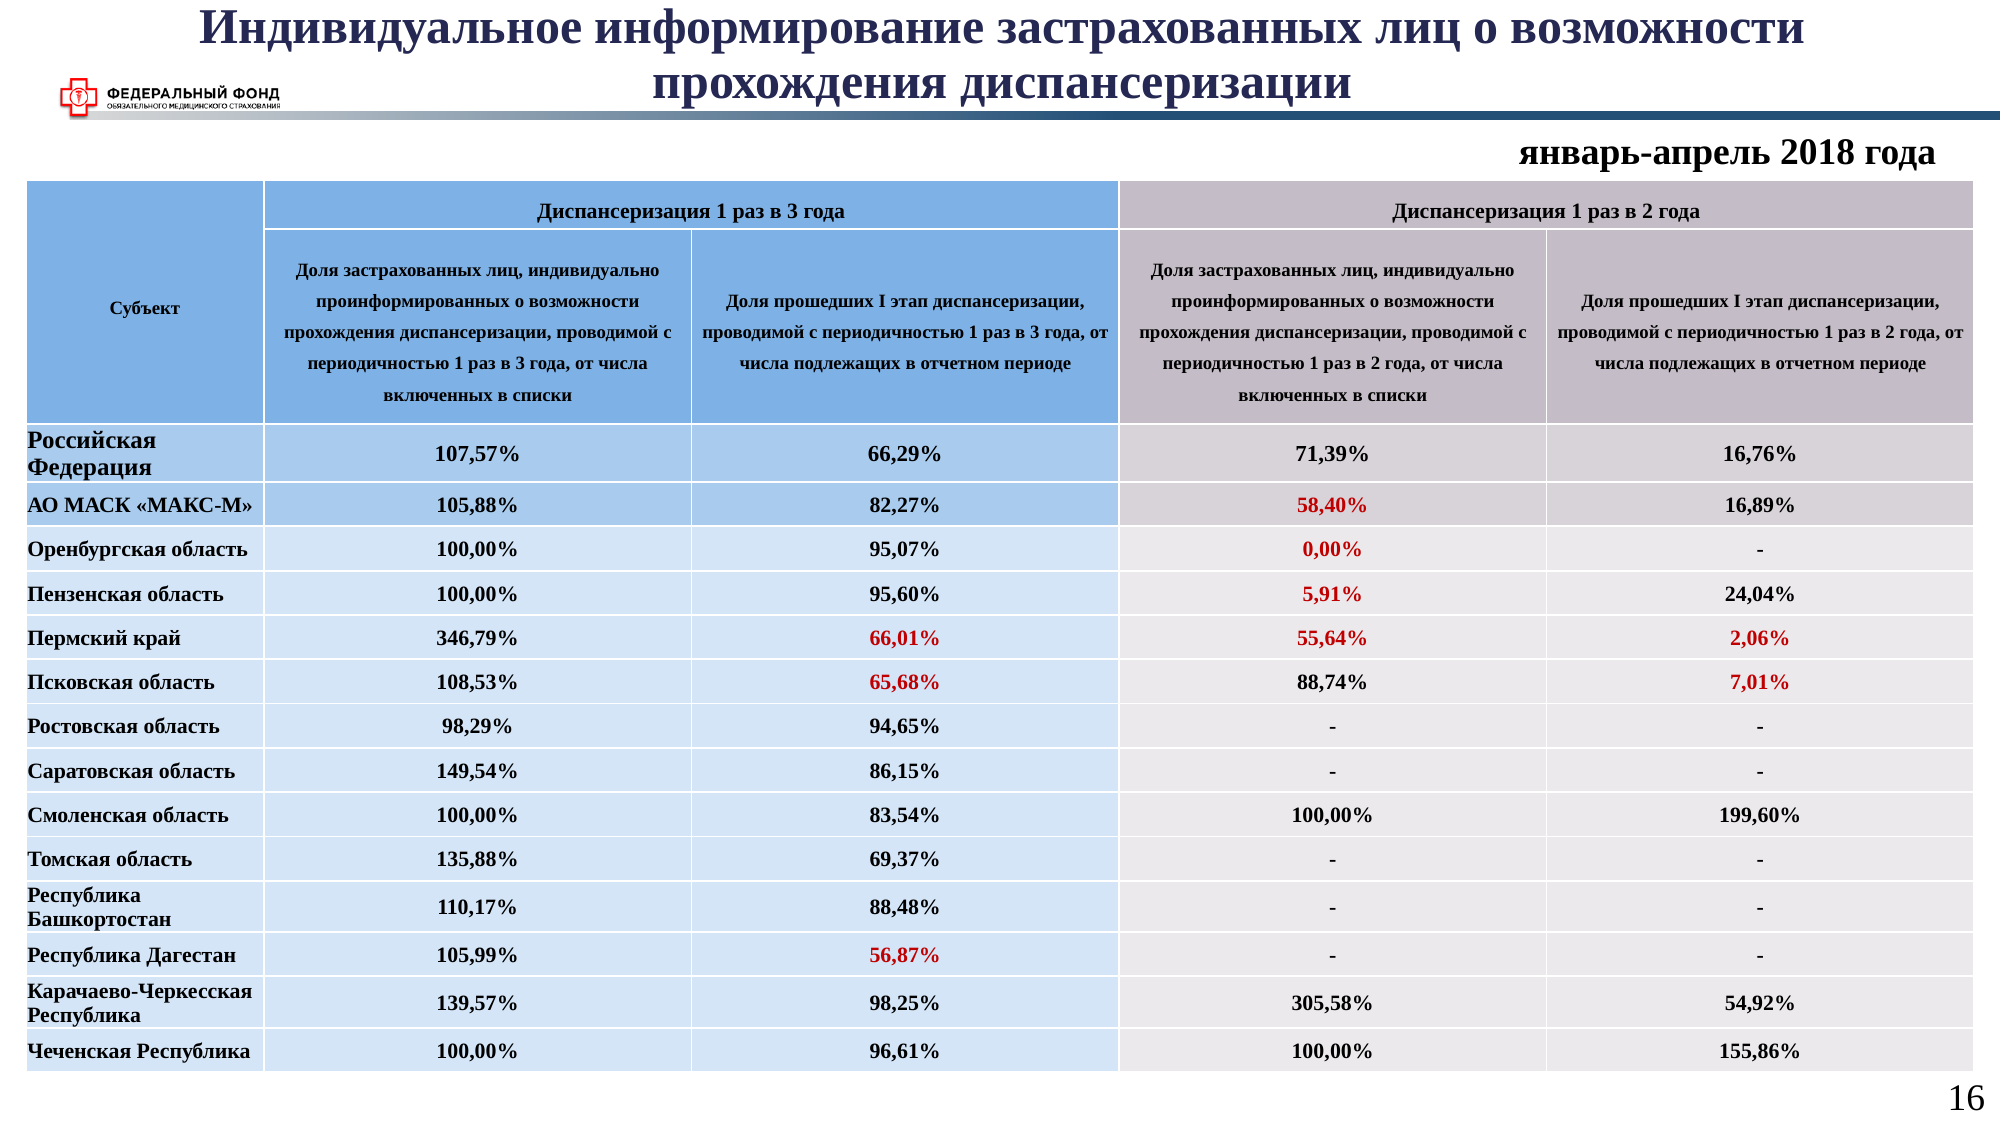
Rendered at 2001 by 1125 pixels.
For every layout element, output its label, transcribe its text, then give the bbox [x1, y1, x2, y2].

table_cell 65,68% [692, 660, 1118, 703]
table_cell 100,00% [1120, 793, 1546, 836]
table_cell - [1547, 704, 1973, 747]
table_cell - [1120, 749, 1546, 791]
table_cell 56,87% [692, 933, 1118, 975]
table_cell 105,88% [265, 483, 691, 525]
table_cell 88,48% [692, 882, 1118, 931]
table_cell Карачаево-Черкесская Республика [27, 977, 263, 1027]
table_cell 55,64% [1120, 616, 1546, 658]
table_cell Доля прошедших I этап диспансеризации, проводимой с периодичностью 1 раз в 2 года, от числа подлежащих в отчетном периоде [1547, 230, 1973, 423]
table_cell 346,79% [265, 616, 691, 658]
table_cell 149,54% [265, 749, 691, 791]
table_cell - [1547, 882, 1973, 931]
table_cell 108,53% [265, 660, 691, 703]
table_cell Пензенская область [27, 572, 263, 614]
table_cell 86,15% [692, 749, 1118, 791]
table_cell 66,29% [692, 425, 1118, 481]
table_cell Доля застрахованных лиц, индивидуально проинформированных о возможности прохождения диспансеризации, проводимой с периодичностью 1 раз в 3 года, от числа включенных в списки [265, 230, 691, 423]
table_cell - [1547, 837, 1973, 880]
table_cell 16,76% [1547, 425, 1973, 481]
table_cell Республика Башкортостан [27, 882, 263, 931]
table_cell 88,74% [1120, 660, 1546, 703]
table_cell Смоленская область [27, 793, 263, 836]
table_cell - [1120, 933, 1546, 975]
table_cell 54,92% [1547, 977, 1973, 1027]
table_cell - [1547, 527, 1973, 570]
table_cell - [1120, 882, 1546, 931]
table_cell 100,00% [265, 1029, 691, 1071]
table_cell Пермский край [27, 616, 263, 658]
table_cell 24,04% [1547, 572, 1973, 614]
table_cell 199,60% [1547, 793, 1973, 836]
table_cell - [1120, 837, 1546, 880]
text_box январь-апрель 2018 года [1504, 119, 1952, 180]
table_cell Чеченская Республика [27, 1029, 263, 1071]
table_header Субъект [27, 181, 263, 423]
table_cell 105,99% [265, 933, 691, 975]
table_cell 58,40% [1120, 483, 1546, 525]
table_cell 94,65% [692, 704, 1118, 747]
table_header Диспансеризация 1 раз в 3 года [265, 181, 1118, 228]
table_cell 96,61% [692, 1029, 1118, 1071]
table_cell 83,54% [692, 793, 1118, 836]
table_cell 110,17% [265, 882, 691, 931]
table_cell 100,00% [265, 793, 691, 836]
table_cell Республика Дагестан [27, 933, 263, 975]
table_cell 7,01% [1547, 660, 1973, 703]
table_cell 82,27% [692, 483, 1118, 525]
table_cell 100,00% [265, 527, 691, 570]
table_cell 0,00% [1120, 527, 1546, 570]
table_cell - [1120, 704, 1546, 747]
table_cell 16,89% [1547, 483, 1973, 525]
table_cell 100,00% [1120, 1029, 1546, 1071]
table_cell 135,88% [265, 837, 691, 880]
table_cell 139,57% [265, 977, 691, 1027]
text_box Индивидуальное информирование застрахованных лиц о возможности прохождения диспансеризации [57, 6, 1947, 103]
table_cell 95,60% [692, 572, 1118, 614]
table_cell 95,07% [692, 527, 1118, 570]
table_cell 98,25% [692, 977, 1118, 1027]
table_header Диспансеризация 1 раз в 2 года [1120, 181, 1973, 228]
table_cell Доля застрахованных лиц, индивидуально проинформированных о возможности прохождения диспансеризации, проводимой с периодичностью 1 раз в 2 года, от числа включенных в списки [1120, 230, 1546, 423]
table_cell 98,29% [265, 704, 691, 747]
table_cell Ростовская область [27, 704, 263, 747]
table_cell 305,58% [1120, 977, 1546, 1027]
table_cell АО МАСК «МАКС-М» [27, 483, 263, 525]
table_cell Томская область [27, 837, 263, 880]
table_cell 71,39% [1120, 425, 1546, 481]
table_cell 155,86% [1547, 1029, 1973, 1071]
table_cell 100,00% [265, 572, 691, 614]
table_cell - [1547, 933, 1973, 975]
table_cell Саратовская область [27, 749, 263, 791]
table_cell 107,57% [265, 425, 691, 481]
table_cell 2,06% [1547, 616, 1973, 658]
picture [58, 103, 280, 120]
table_cell - [1547, 749, 1973, 791]
table_cell 5,91% [1120, 572, 1546, 614]
slide_number 16 [1550, 1065, 2000, 1125]
table_cell Доля прошедших I этап диспансеризации, проводимой с периодичностью 1 раз в 3 года, от числа подлежащих в отчетном периоде [692, 230, 1118, 423]
table_cell 69,37% [692, 837, 1118, 880]
table_cell Псковская область [27, 660, 263, 703]
table_cell Оренбургская область [27, 527, 263, 570]
table_cell Российская Федерация [27, 425, 263, 481]
table_cell 66,01% [692, 616, 1118, 658]
